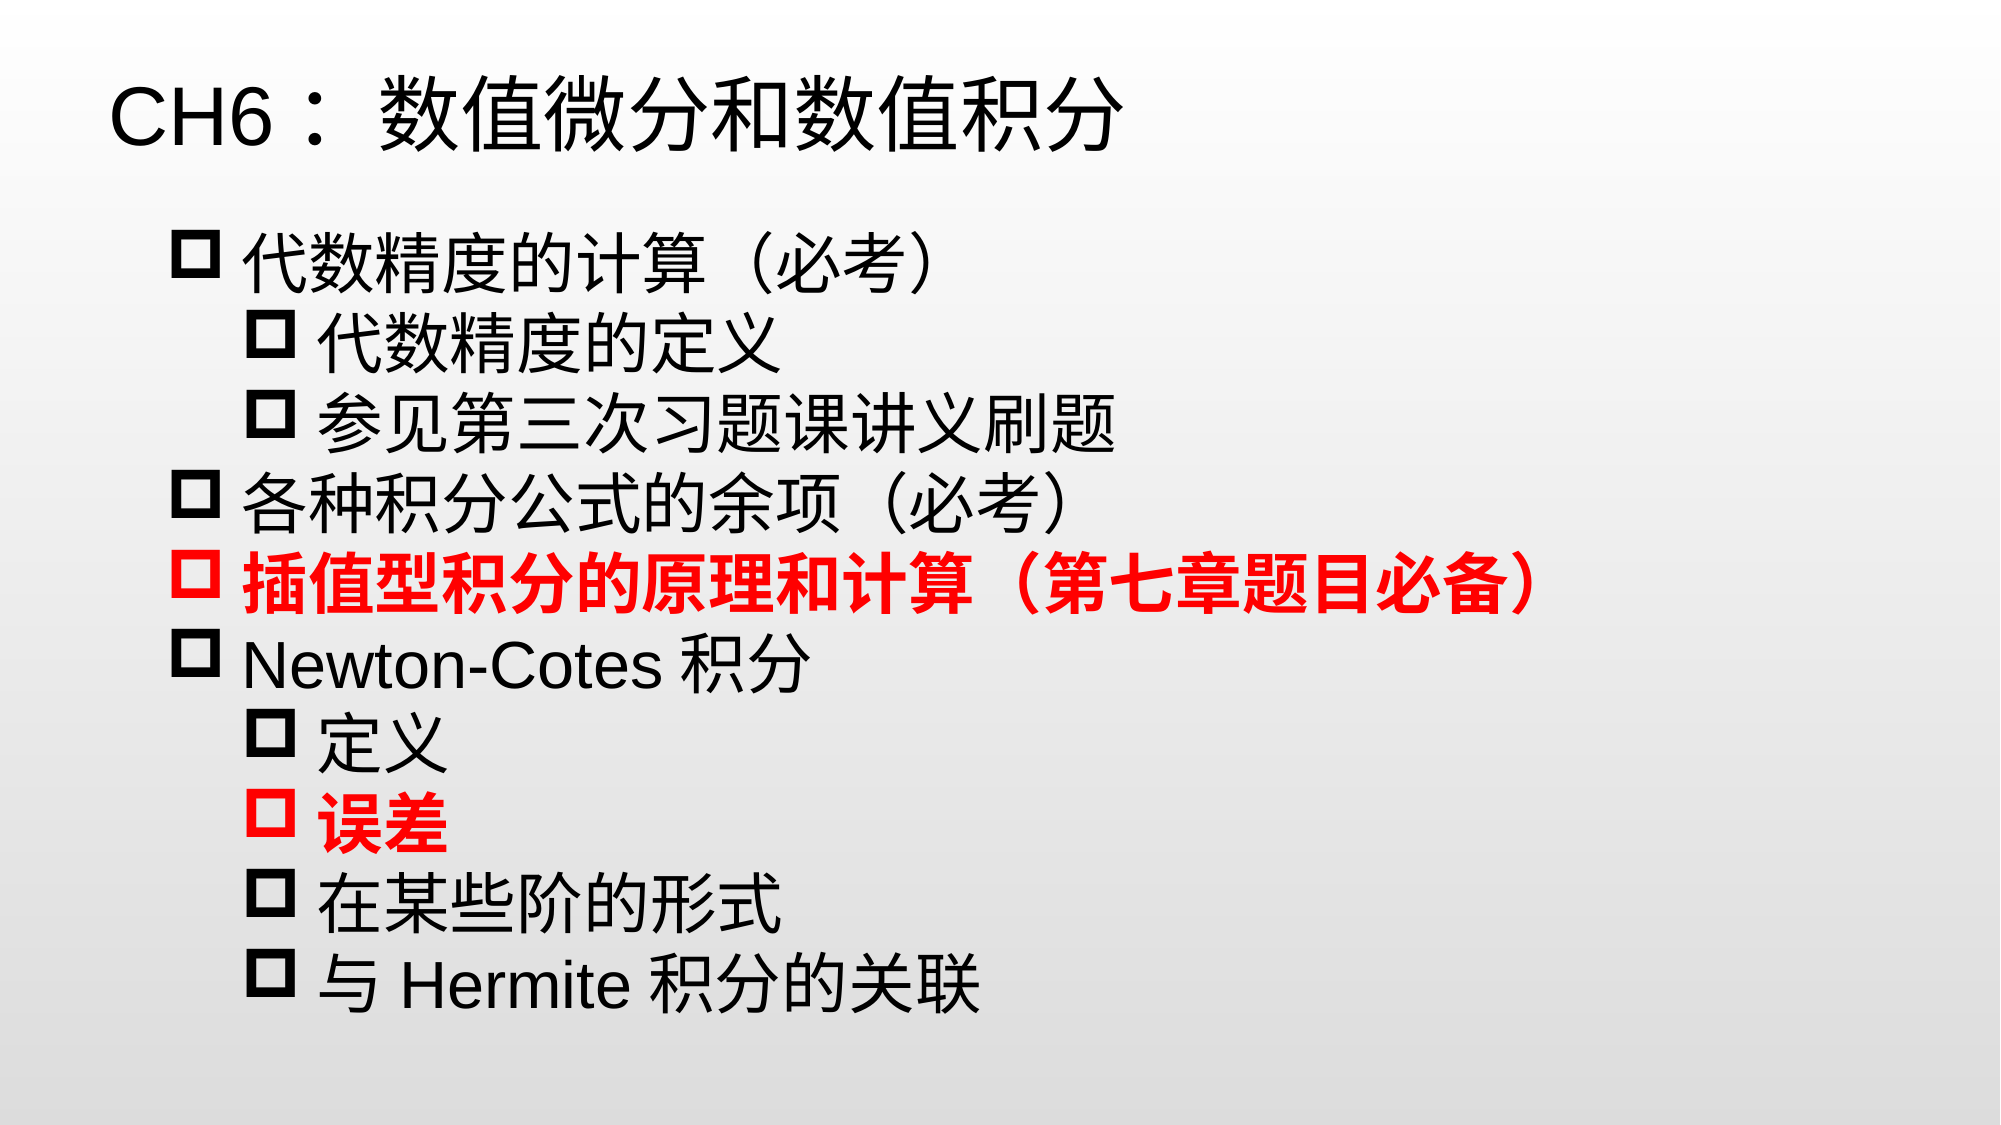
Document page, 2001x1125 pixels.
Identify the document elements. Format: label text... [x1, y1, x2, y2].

text_box 代数精度的计算（必考） 代数精度的定义 参见第三次习题课讲义刷题 各种积分公式的余项（必考） 插值型积分的原理和计算（第七章题目必备） Newton-Cotes积分 定义 误差 在某些阶的形式 与Hermite积分的关联 [151, 54, 1661, 1125]
text_box CH6：数值微分和数值积分 [93, 54, 151, 170]
